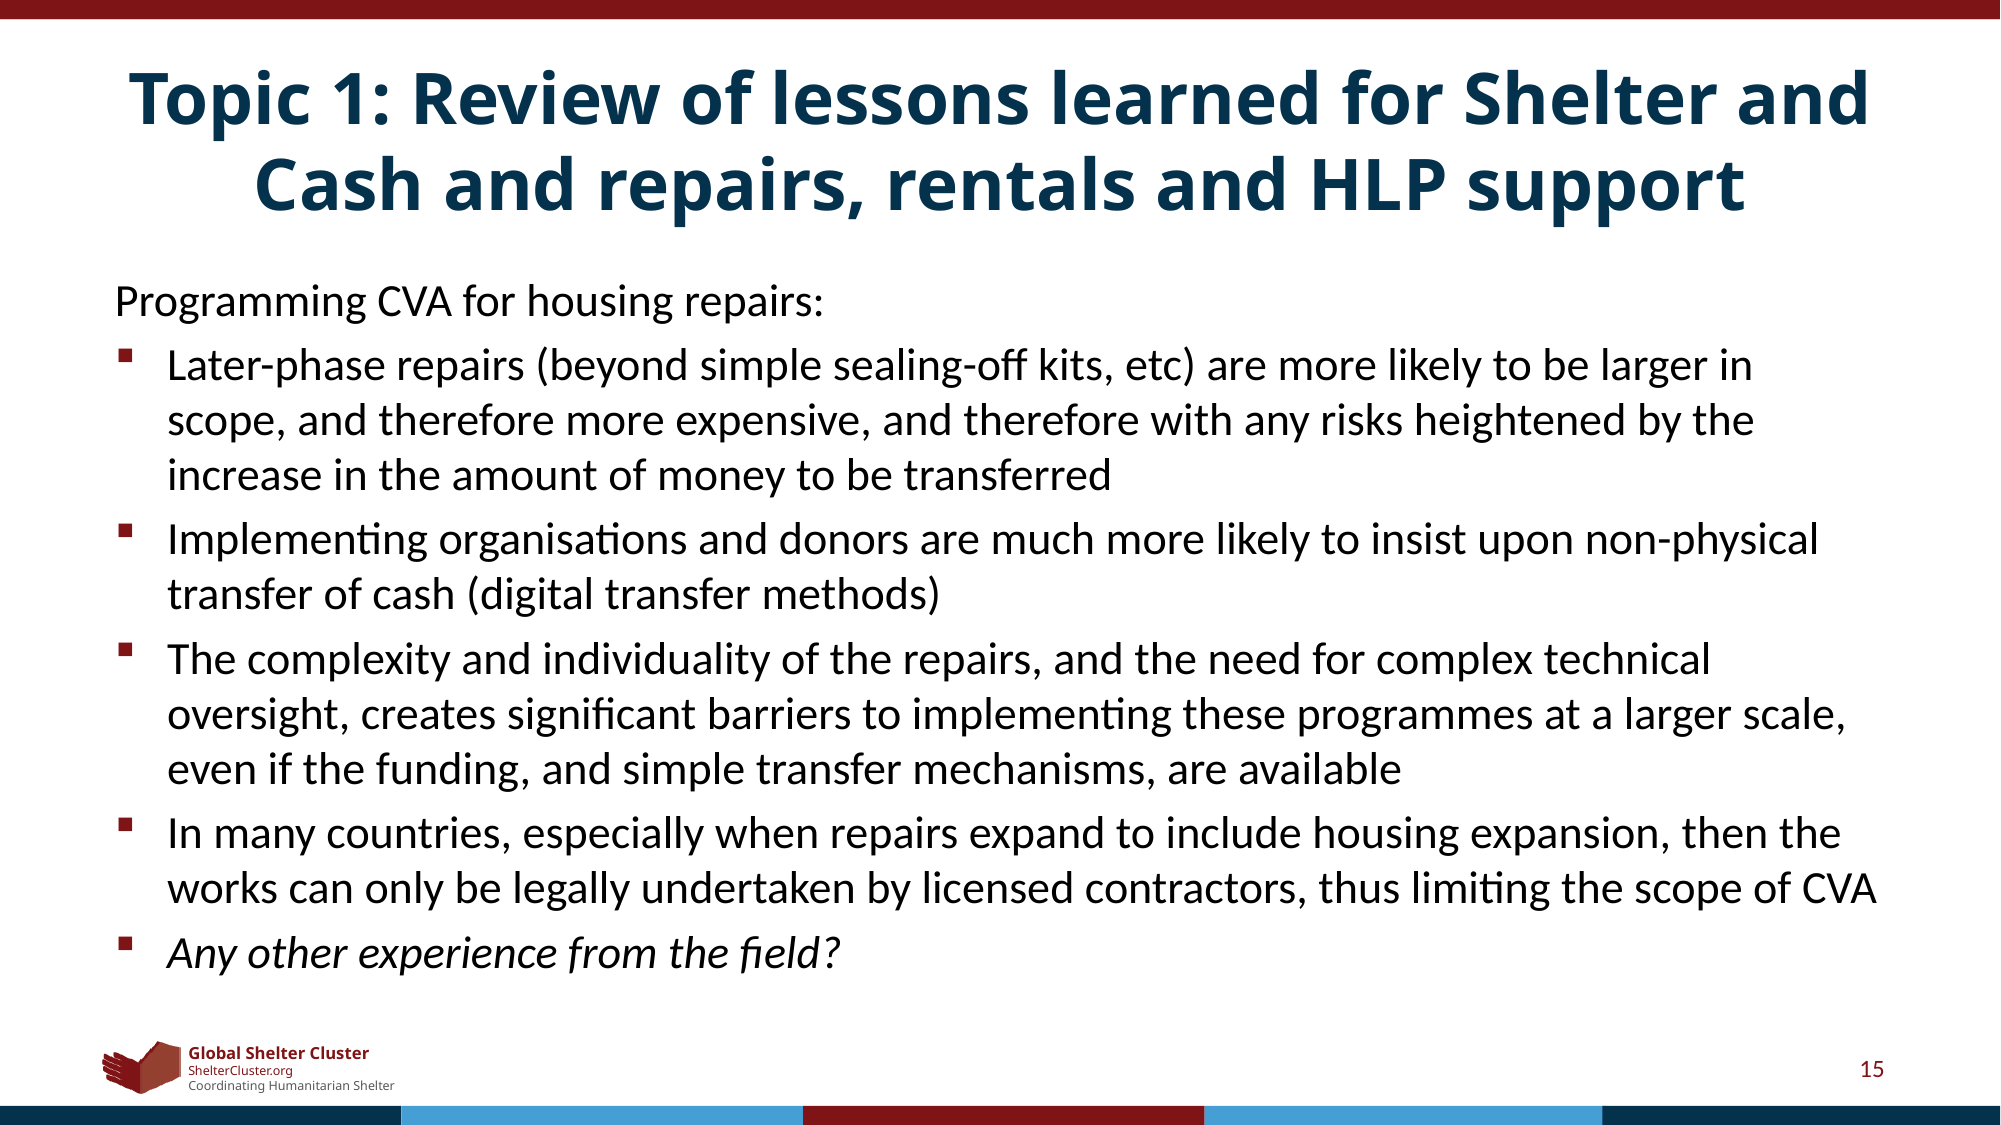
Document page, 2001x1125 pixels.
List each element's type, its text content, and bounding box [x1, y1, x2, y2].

list Programming CVA for housing repairs: Later-phase repairs (beyond simple sealing-off kits, etc) are more likely to be larger in scope, and therefore more expensive, and therefore with any risks heightened by the increase in the amount of money to be transferred Implementing organisations and donors are much more likely to insist upon non-physical transfer of cash (digital transfer methods) The complexity and individuality of the repairs, and the need for complex technical oversight, creates significant barriers to implementing these programmes at a larger scale, even if the funding, and simple transfer mechanisms, are available In many countries, especially when repairs expand to include housing expansion, then the works can only be legally undertaken by licensed contractors, thus limiting the scope of CVA Any other experience from the field? [99, 262, 1900, 1005]
slide_number 15 [1433, 1037, 1900, 1098]
title Topic 1: Review of lessons learned for Shelter and Cash and repairs, rentals and HLP support [99, 45, 1900, 233]
picture [102, 1041, 181, 1094]
